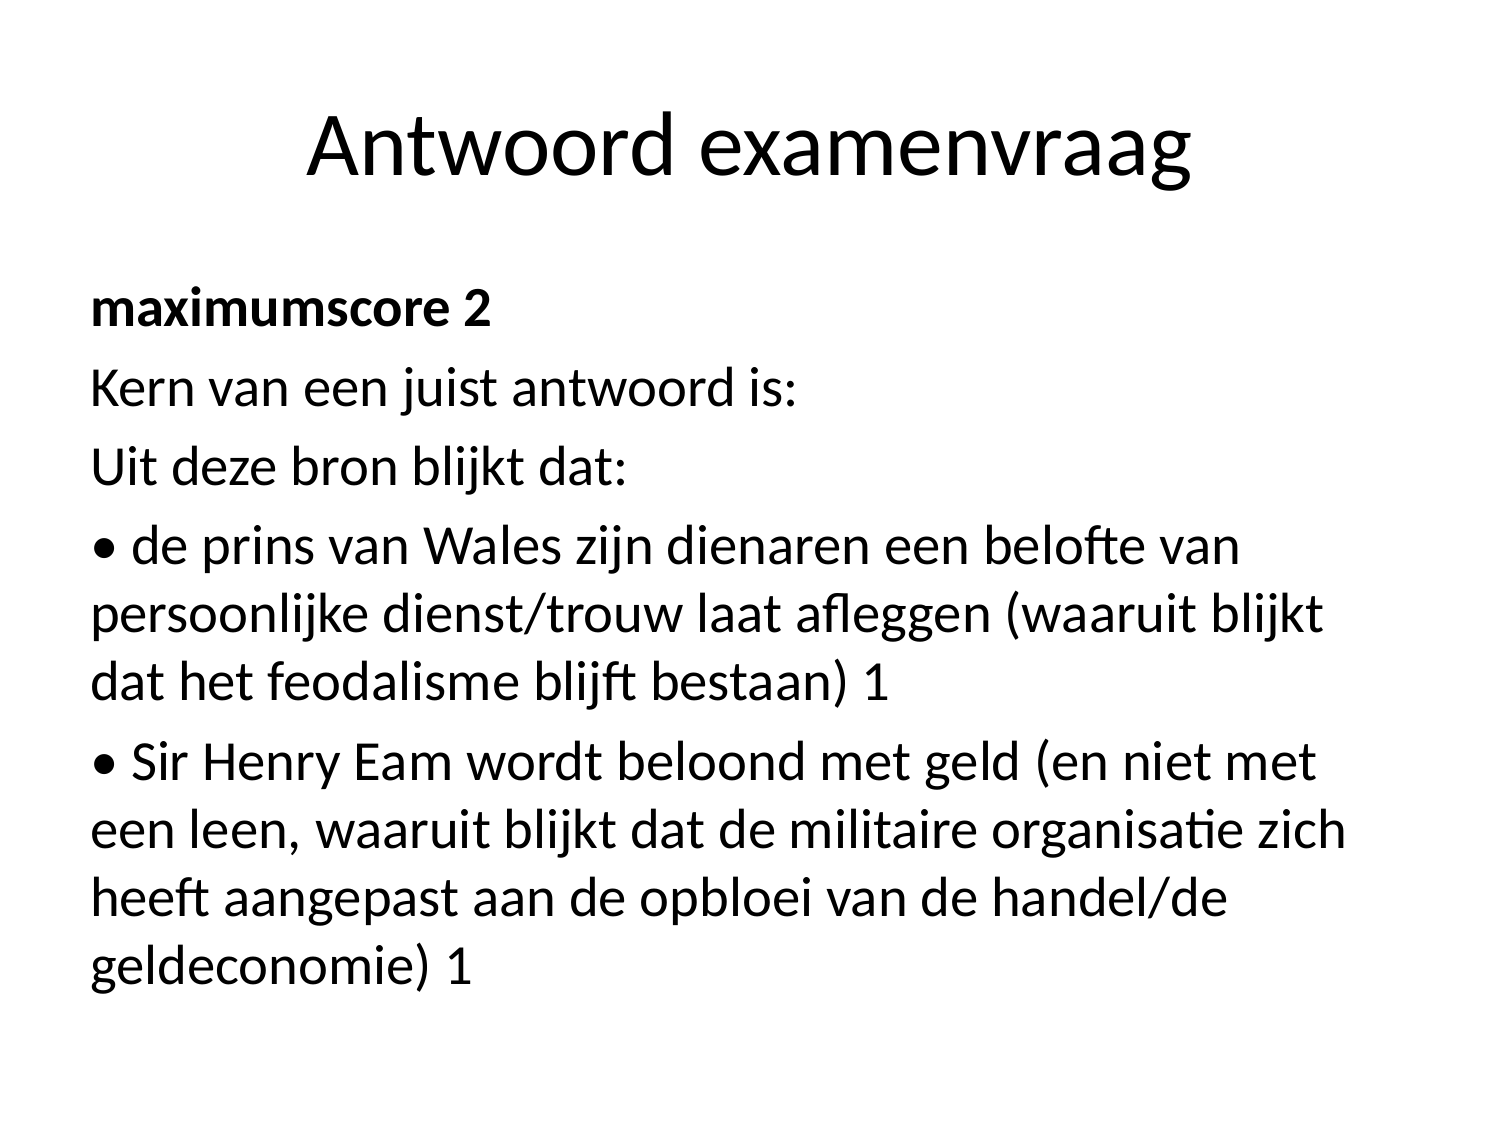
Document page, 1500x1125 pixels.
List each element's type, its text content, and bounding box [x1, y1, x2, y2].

list maximumscore 2 Kern van een juist antwoord is: Uit deze bron blijkt dat: • de prins van Wales zijn dienaren een belofte van persoonlijke dienst/trouw laat afleggen (waaruit blijkt dat het feodalisme blijft bestaan) 1 • Sir Henry Eam wordt beloond met geld (en niet met een leen, waaruit blijkt dat de militaire organisatie zich heeft aangepast aan de opbloei van de handel/de geldeconomie) 1 [75, 262, 1425, 1005]
title Antwoord examenvraag [75, 45, 1425, 233]
